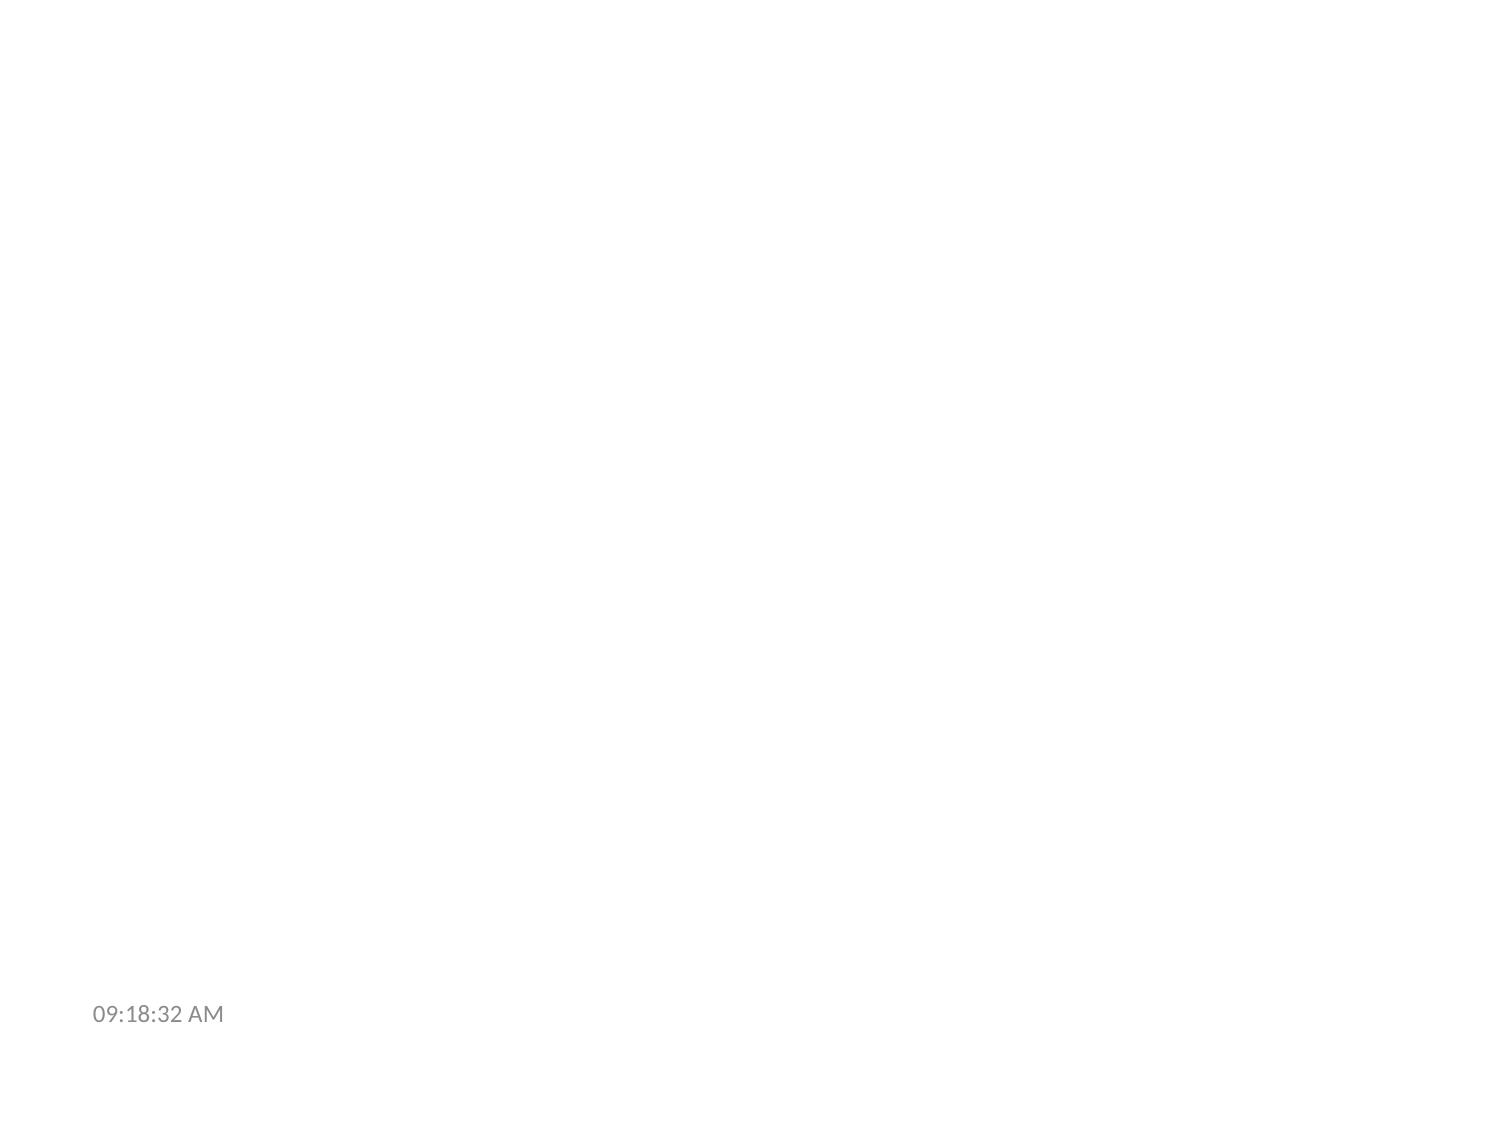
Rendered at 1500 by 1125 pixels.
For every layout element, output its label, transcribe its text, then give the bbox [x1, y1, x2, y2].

text_box 3:35:09 PM [77, 982, 428, 1043]
